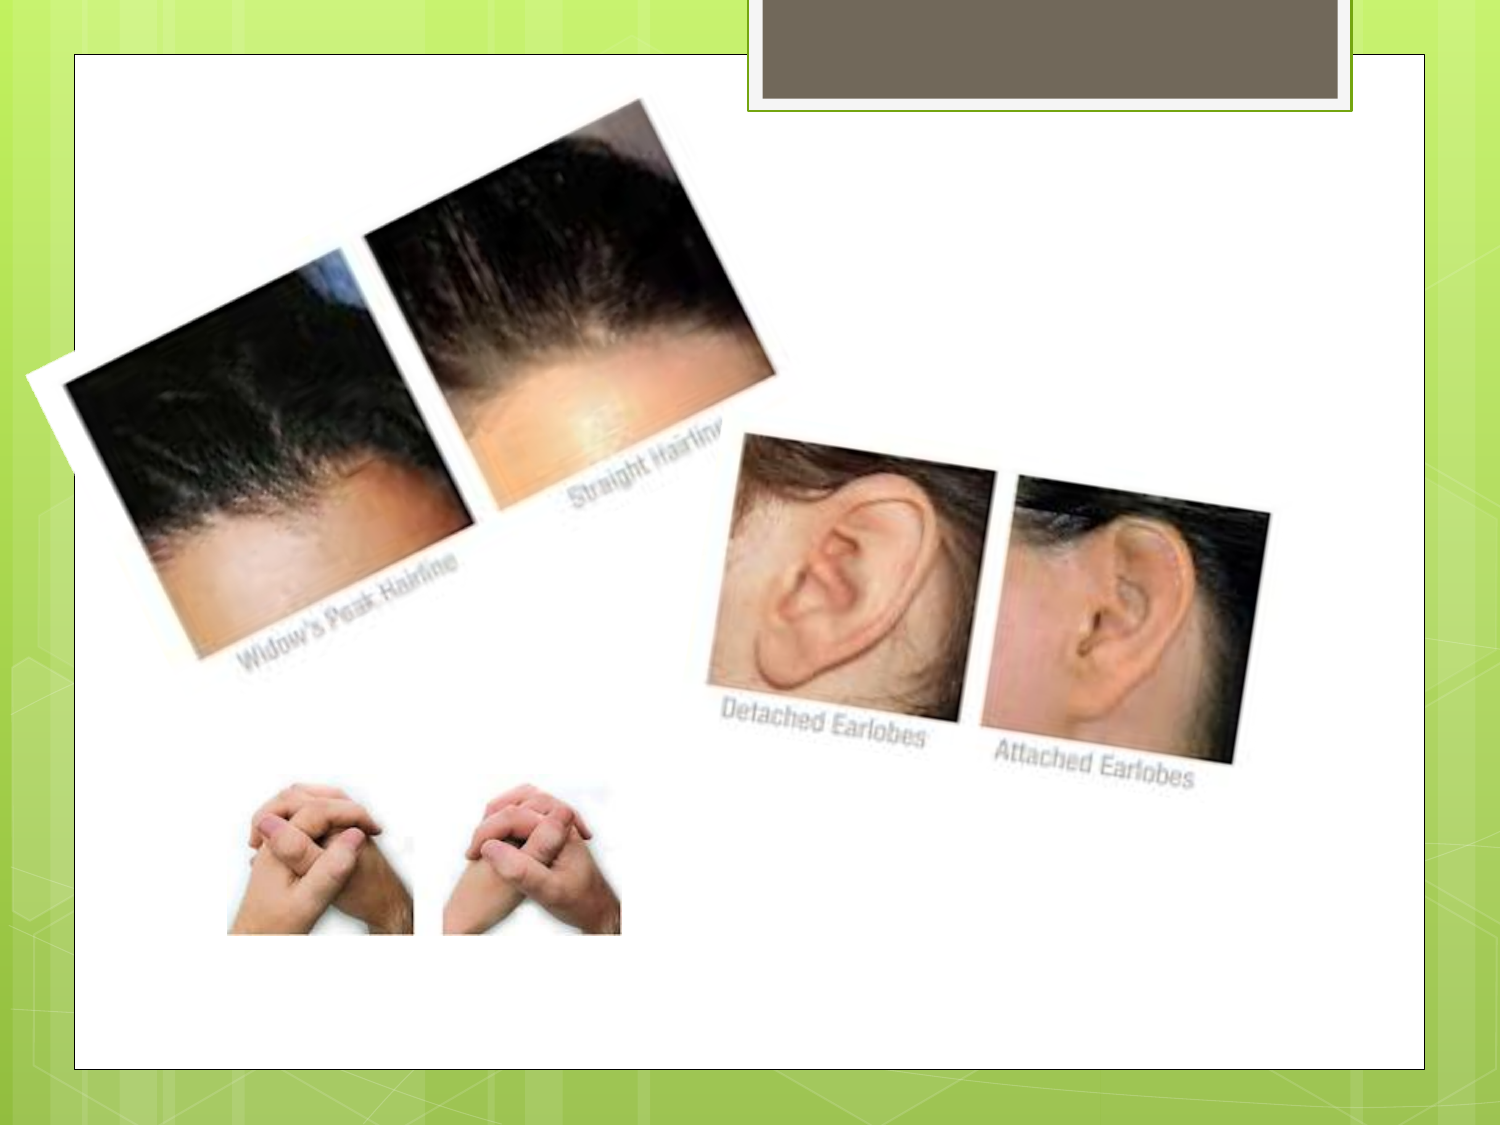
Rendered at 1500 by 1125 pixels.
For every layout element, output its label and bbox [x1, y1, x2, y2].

picture [227, 774, 622, 937]
picture [27, 65, 1296, 809]
